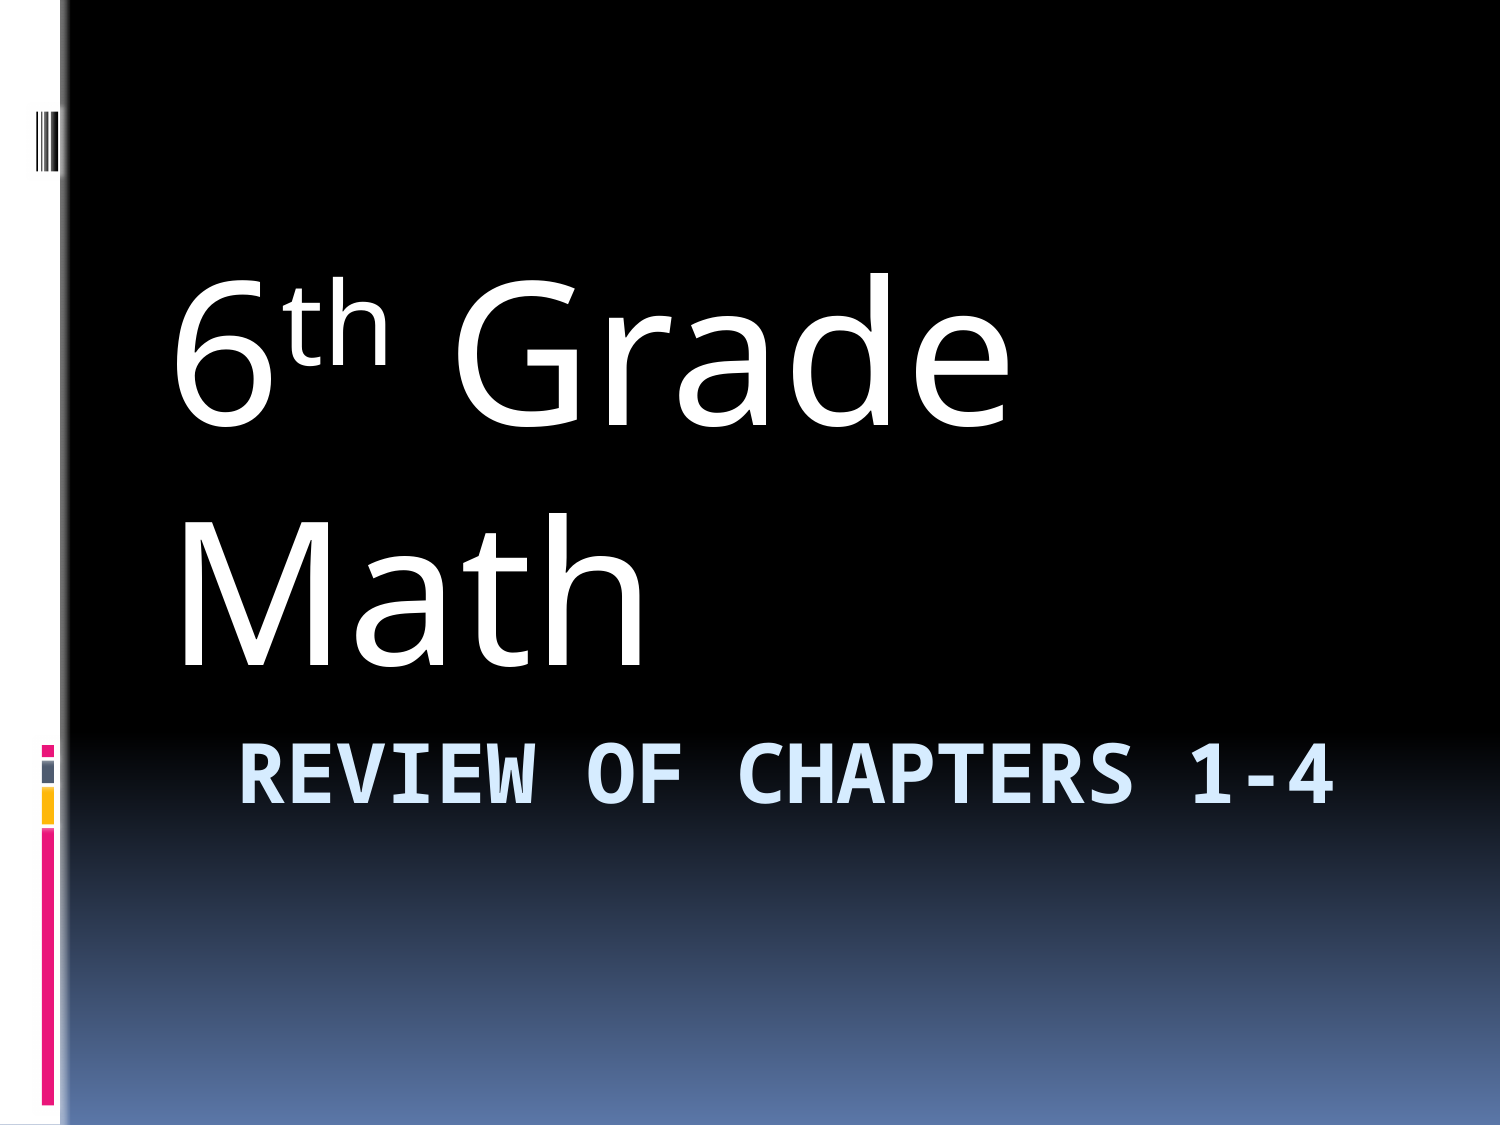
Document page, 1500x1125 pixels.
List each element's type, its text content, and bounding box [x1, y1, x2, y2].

subtitle 6th Grade Math [150, 464, 1425, 713]
title Review of chapters 1-4 [150, 713, 1425, 1037]
